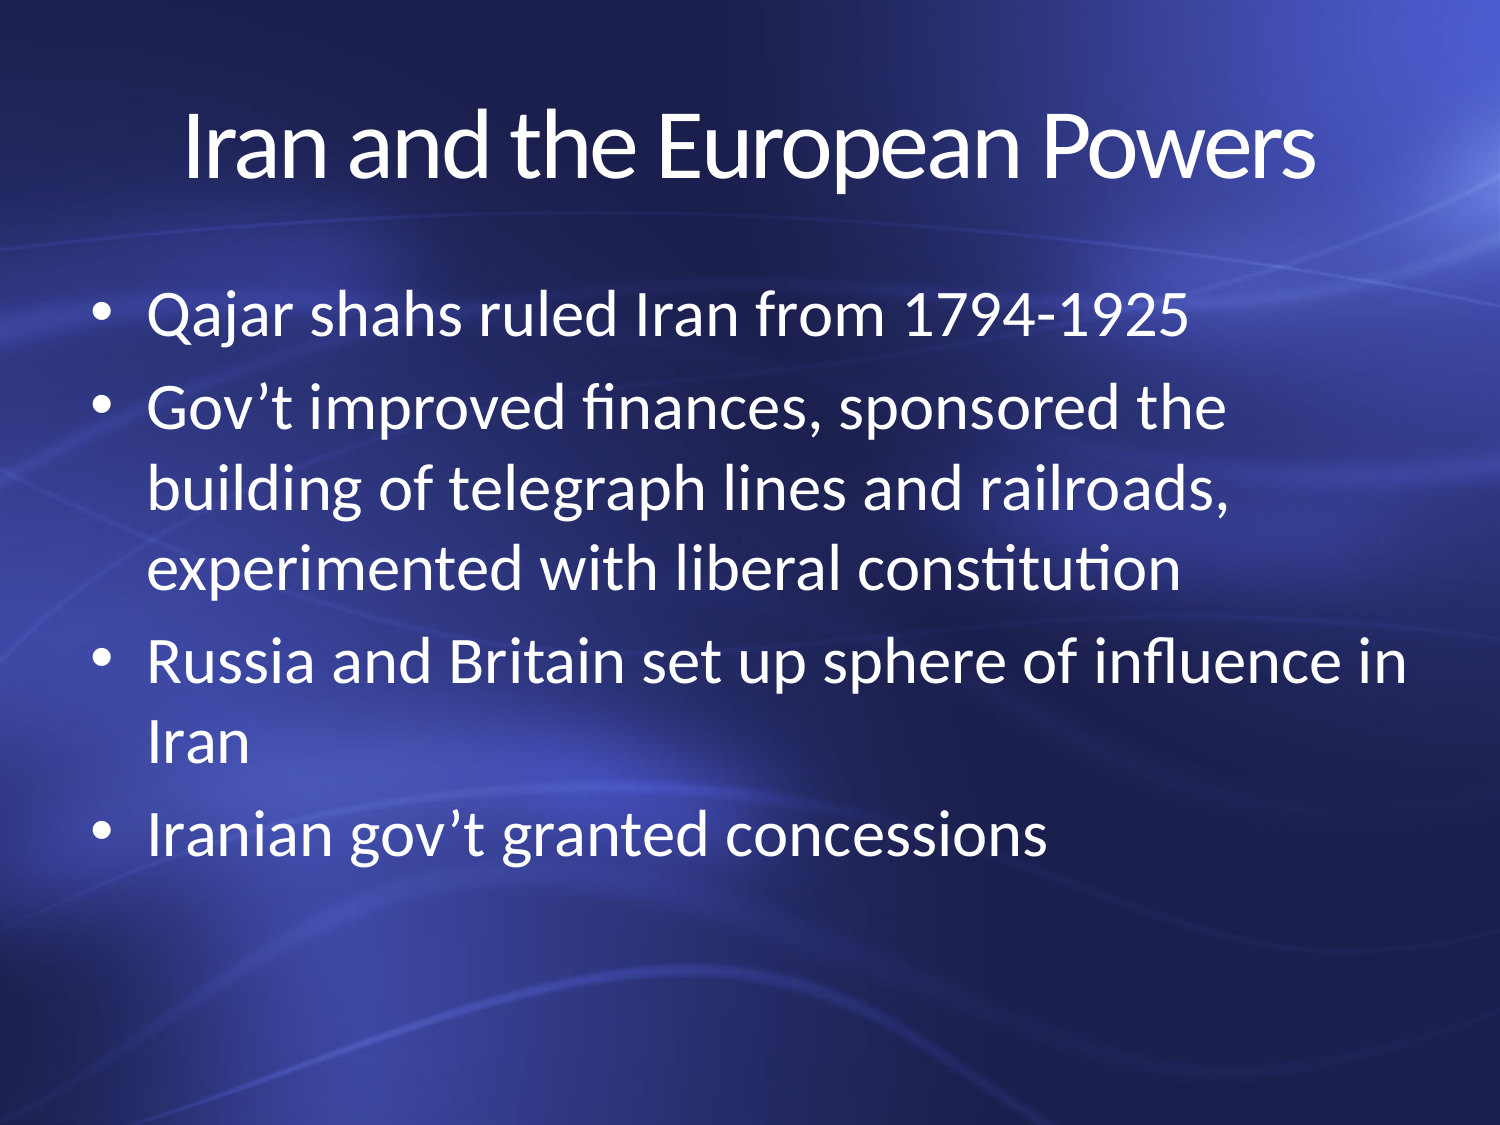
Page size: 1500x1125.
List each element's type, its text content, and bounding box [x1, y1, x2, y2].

list Qajar shahs ruled Iran from 1794-1925 Gov’t improved finances, sponsored the building of telegraph lines and railroads, experimented with liberal constitution Russia and Britain set up sphere of influence in Iran Iranian gov’t granted concessions [75, 262, 1425, 1005]
title Iran and the European Powers [75, 45, 1425, 233]
picture [0, 0, 1500, 1125]
